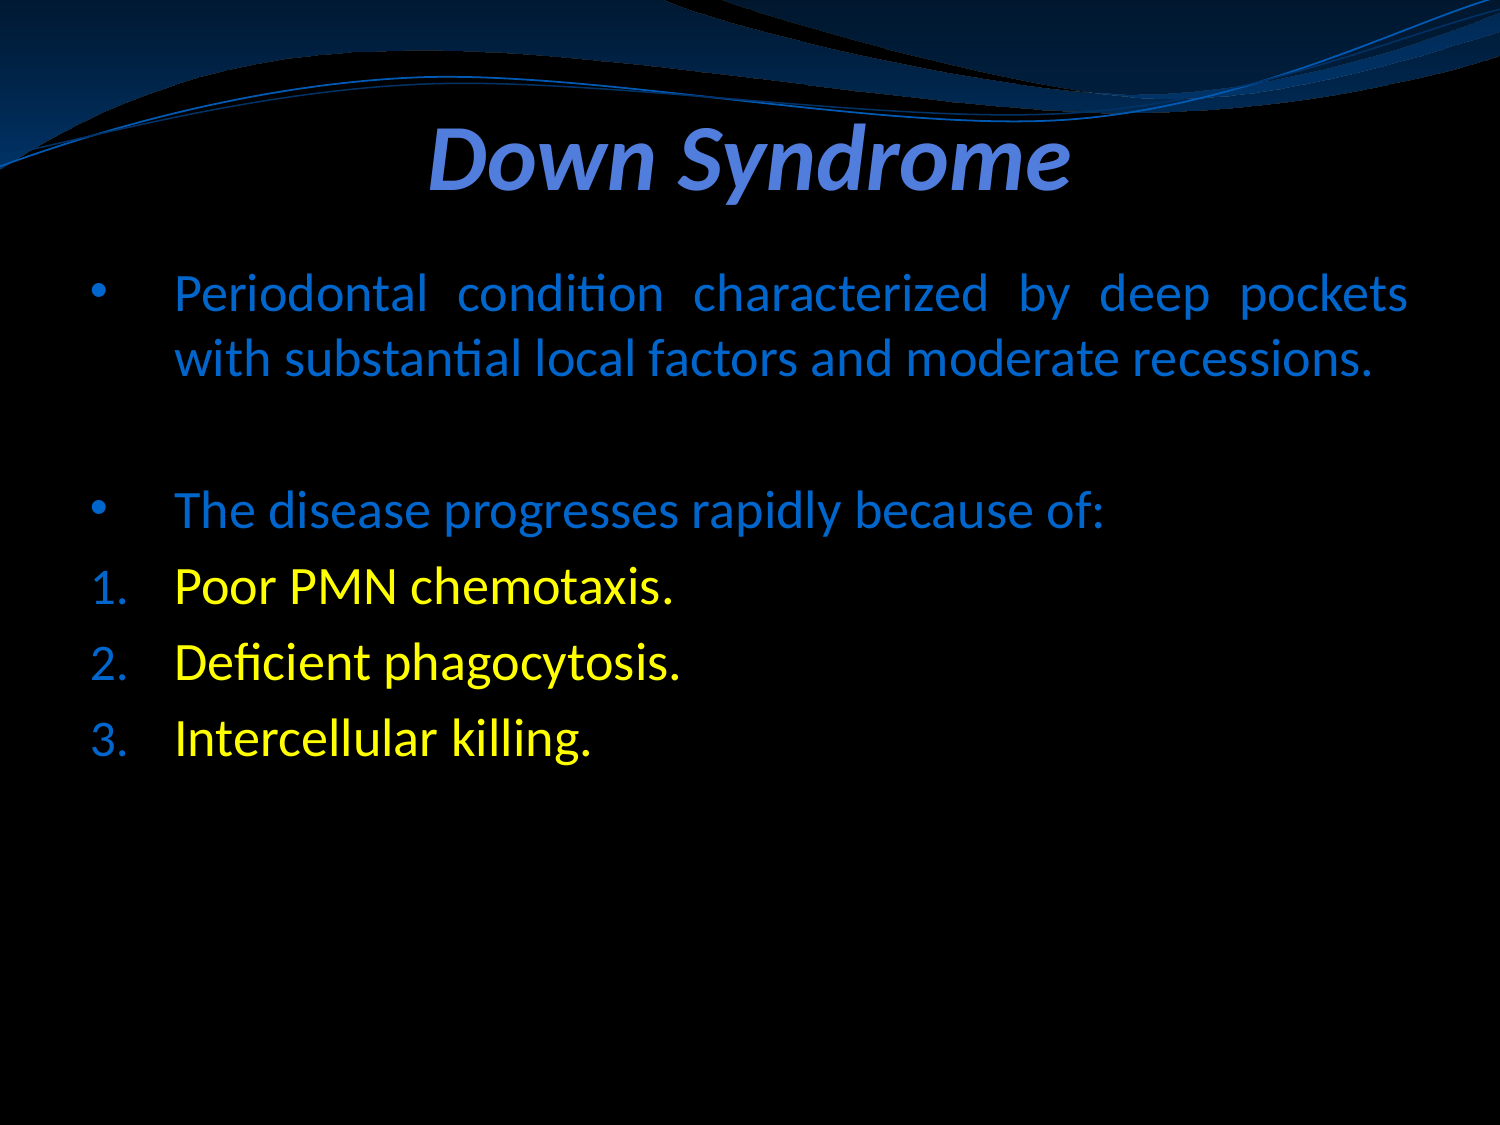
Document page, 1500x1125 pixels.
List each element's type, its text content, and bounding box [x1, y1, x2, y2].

list Periodontal condition characterized by deep pockets with substantial local factors and moderate recessions. The disease progresses rapidly because of: Poor PMN chemotaxis. Deficient phagocytosis. Intercellular killing. [75, 249, 1425, 1038]
title Down Syndrome [75, 87, 1425, 210]
